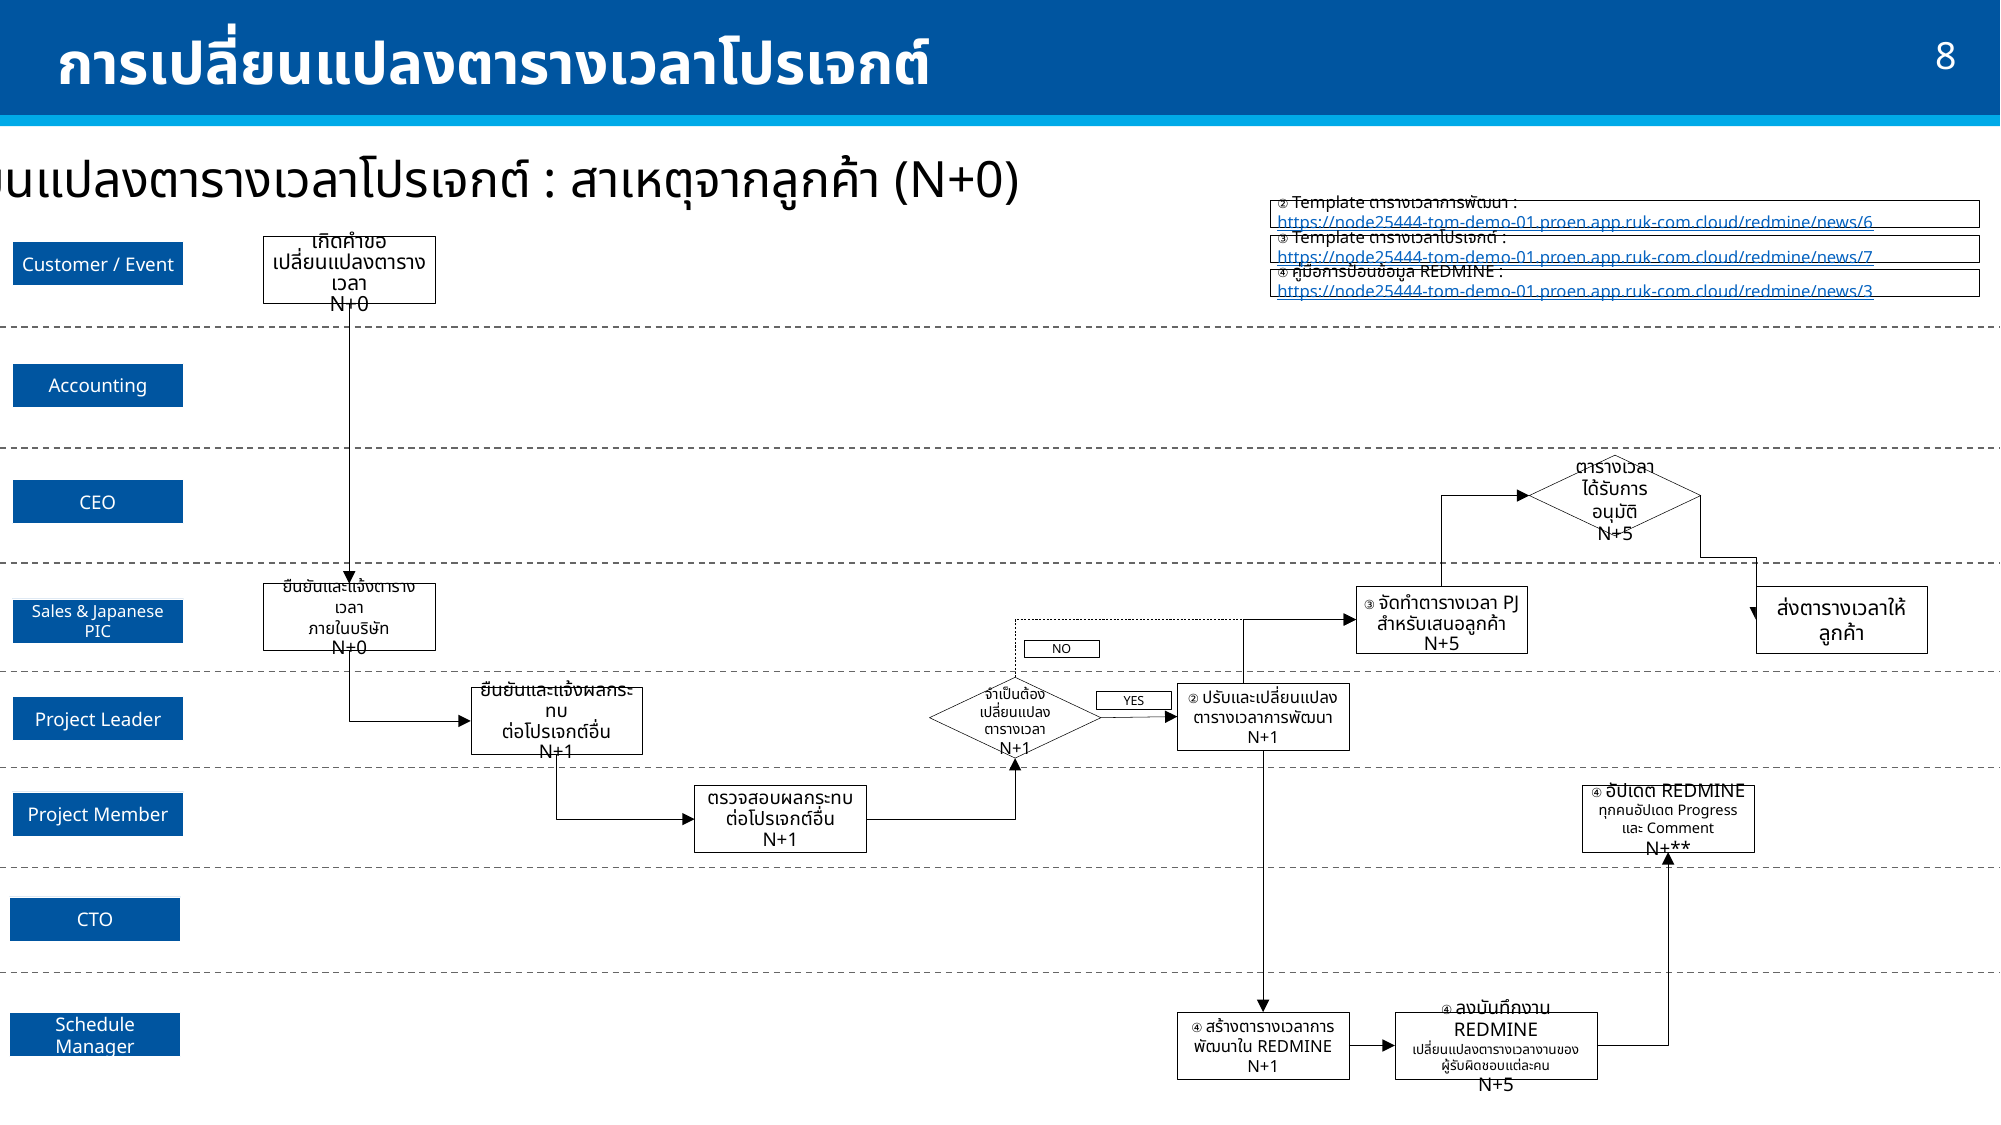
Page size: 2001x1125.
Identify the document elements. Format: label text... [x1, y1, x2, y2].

text_box ④ คู่มือการป้อนข้อมูล REDMINE : https://node25444-tom-demo-01.proen.app.ruk-com.cloud/redmine/news/3 [1269, 268, 1980, 297]
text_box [1156, 478, 1215, 819]
text_box Sales & Japanese PIC [12, 598, 184, 643]
text_box การเปลี่ยนแปลงตารางเวลาโปรเจกต์ : สาเหตุจากลูกค้า (N+0) [0, 139, 1034, 275]
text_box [866, 758, 1016, 820]
text_box ④ อัปเดต REDMINE ทุกคนอัปเดต Progress และ Comment N+** [1582, 785, 1754, 853]
text_box ③ Template ตารางเวลาโปรเจกต์ : https://node25444-tom-demo-01.proen.app.ruk-com.cloud/redmine/news/7 [1269, 235, 1980, 263]
text_box Accounting [12, 363, 184, 408]
title การเปลี่ยนแปลงตารางเวลาโปรเจกต์ [42, 17, 1768, 97]
text_box CTO [9, 896, 181, 941]
text_box Project Leader [12, 696, 184, 741]
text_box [1440, 496, 1531, 585]
text_box ② ปรับและเปลี่ยนแปลง ตารางเวลาการพัฒนา N+1 [1215, 683, 1349, 750]
text_box จำเป็นต้องเปลี่ยนแปลงตารางเวลา N+1 [929, 677, 1101, 758]
text_box ④ ลงบันทึกงาน REDMINE เปลี่ยนแปลงตารางเวลางานของผู้รับผิดชอบแต่ละคน N+5 [1394, 1012, 1597, 1079]
text_box ยืนยันและแจ้งตารางเวลา ภายในบริษัท N+0 [263, 583, 435, 651]
text_box YES [1096, 691, 1156, 709]
text_box Schedule Manager [9, 1012, 181, 1057]
text_box CEO [12, 479, 184, 524]
text_box ③ จัดทำตารางเวลา PJ สำหรับเสนอลูกค้า N+5 [1355, 586, 1528, 653]
text_box Customer / Event [12, 241, 184, 286]
text_box ยืนยันและแจ้งผลกระทบ ต่อโปรเจกต์อื่น N+1 [470, 687, 643, 755]
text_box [1700, 495, 1756, 620]
text_box ② Template ตารางเวลาการพัฒนา : https://node25444-tom-demo-01.proen.app.ruk-com.cloud/redmine/news/6 [1269, 199, 1980, 228]
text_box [593, 717, 658, 856]
text_box ตรวจสอบผลกระทบ ต่อโปรเจกต์อื่น N+1 [694, 785, 867, 853]
text_box NO [1024, 640, 1099, 658]
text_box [1266, 596, 1333, 709]
text_box ตารางเวลา ได้รับการอนุมัติ N+5 [1529, 455, 1700, 536]
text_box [374, 624, 446, 747]
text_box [1596, 852, 1669, 1046]
text_box เกิดคำขอเปลี่ยนแปลงตารางเวลา N+0 [263, 236, 435, 304]
text_box Project Member [12, 791, 184, 836]
text_box ส่งตารางเวลาให้ลูกค้า [1755, 586, 1928, 653]
text_box ④ สร้างตารางเวลาการพัฒนาใน REDMINE N+1 [1177, 1012, 1349, 1079]
